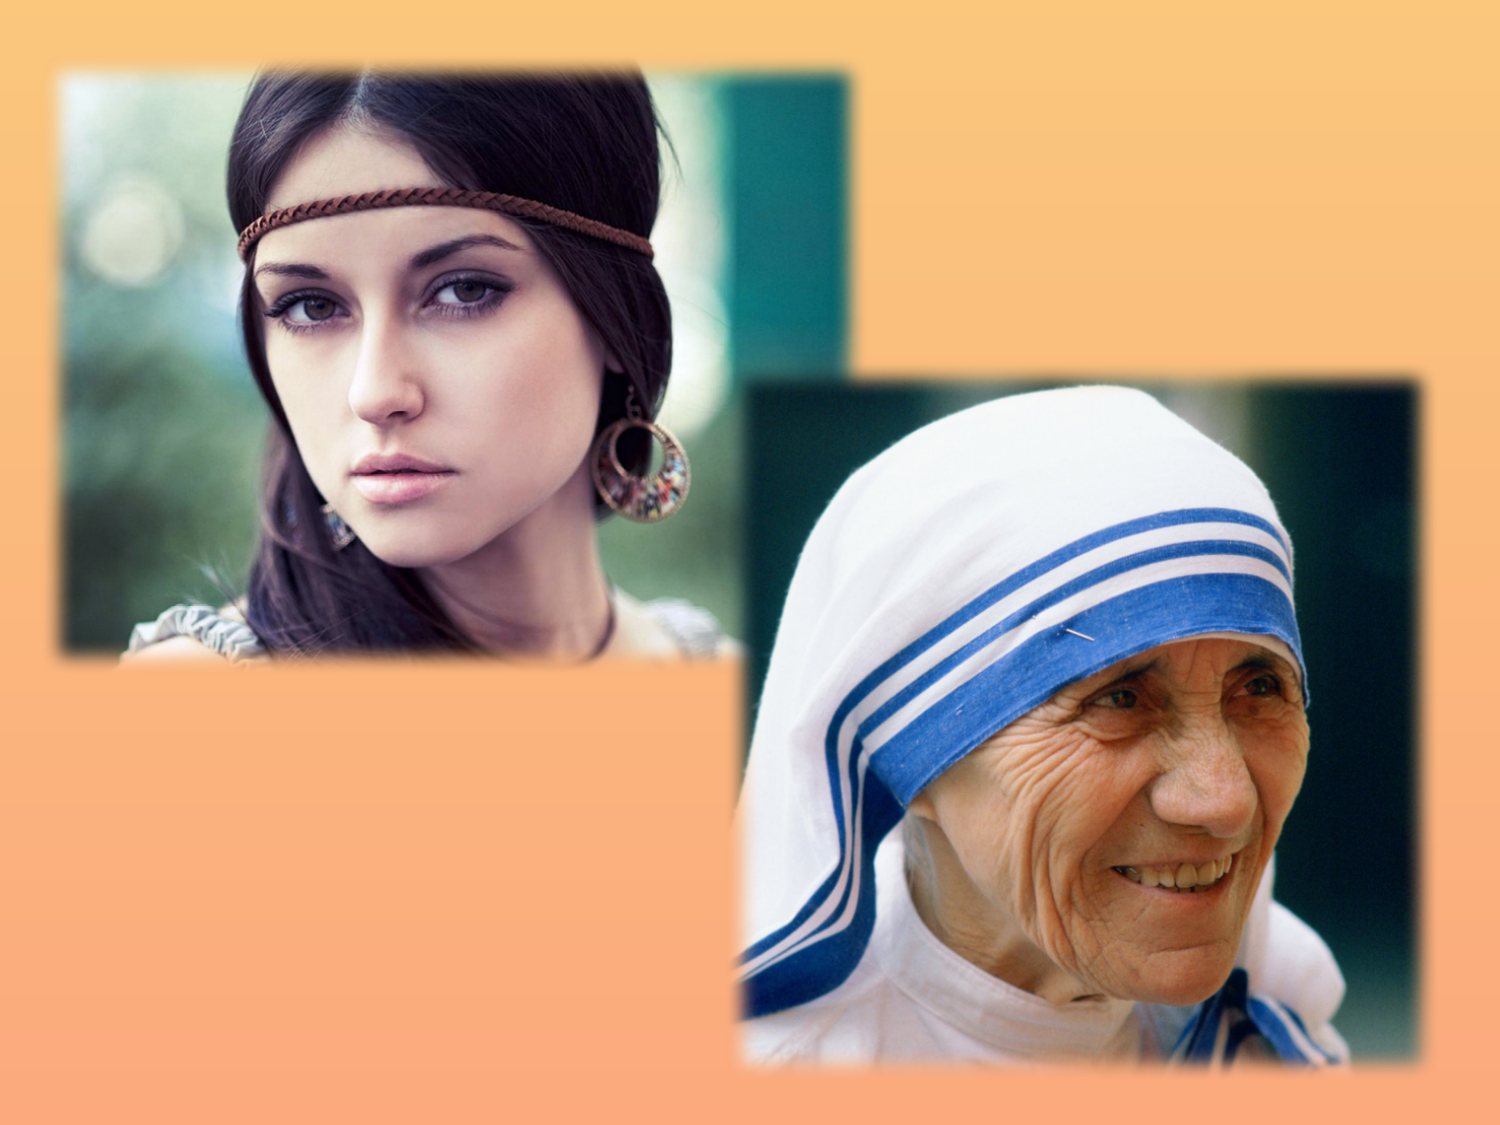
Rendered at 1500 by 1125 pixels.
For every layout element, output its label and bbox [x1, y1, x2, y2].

picture [41, 54, 1440, 1083]
